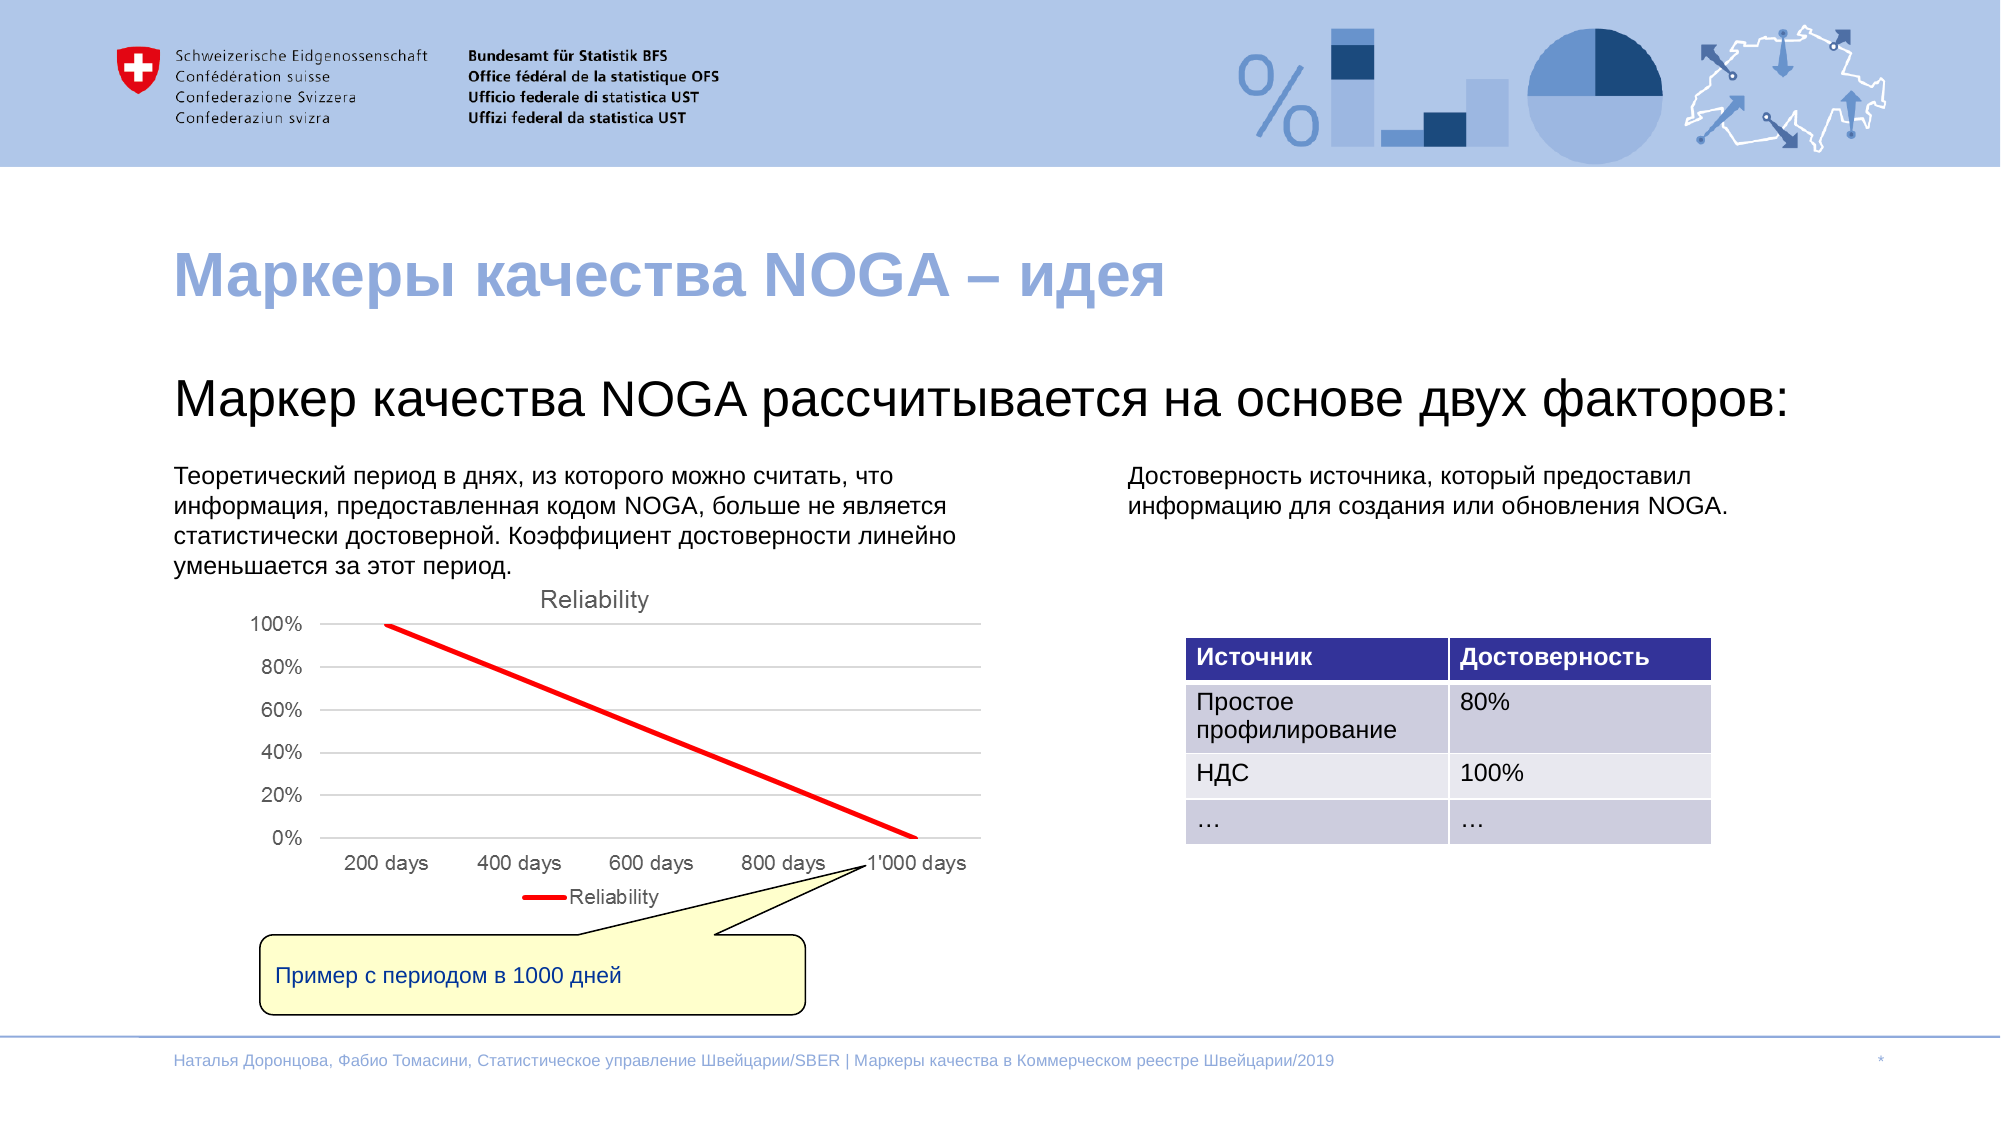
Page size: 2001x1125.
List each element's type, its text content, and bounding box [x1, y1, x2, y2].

table_cell … [1450, 800, 1711, 844]
title Маркеры качества NOGA – идея [173, 233, 1887, 309]
table_cell Простое профилирование [1186, 685, 1448, 753]
text_box Наталья Доронцова, Фабио Томасини, Статистическое управление Швейцарии/SBER | Маркеры качества в Коммерческом реестре Швейцарии/2019 [173, 1049, 1709, 1088]
picture [0, 0, 2001, 167]
text_box Теоретический период в днях, из которого можно считать, что информация, предоставленная кодом NOGA, больше не является статистически достоверной. Коэффициент достоверности линейно уменьшается за этот период. [173, 459, 1022, 1027]
text_box Пример с периодом в 1000 дней [259, 926, 806, 1015]
table_cell … [1186, 800, 1448, 844]
text_box Достоверность источника, который предоставил информацию для создания или обновления NOGA. [1127, 459, 1796, 1027]
table_cell 100% [1450, 754, 1711, 798]
table_cell НДС [1186, 754, 1448, 798]
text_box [198, 560, 991, 926]
table_header Достоверность [1450, 638, 1711, 680]
list Маркер качества NOGA рассчитывается на основе двух факторов: [174, 362, 1887, 517]
text_box * [1739, 1050, 1885, 1088]
table_header Источник [1186, 638, 1448, 680]
table_cell 80% [1450, 685, 1711, 753]
